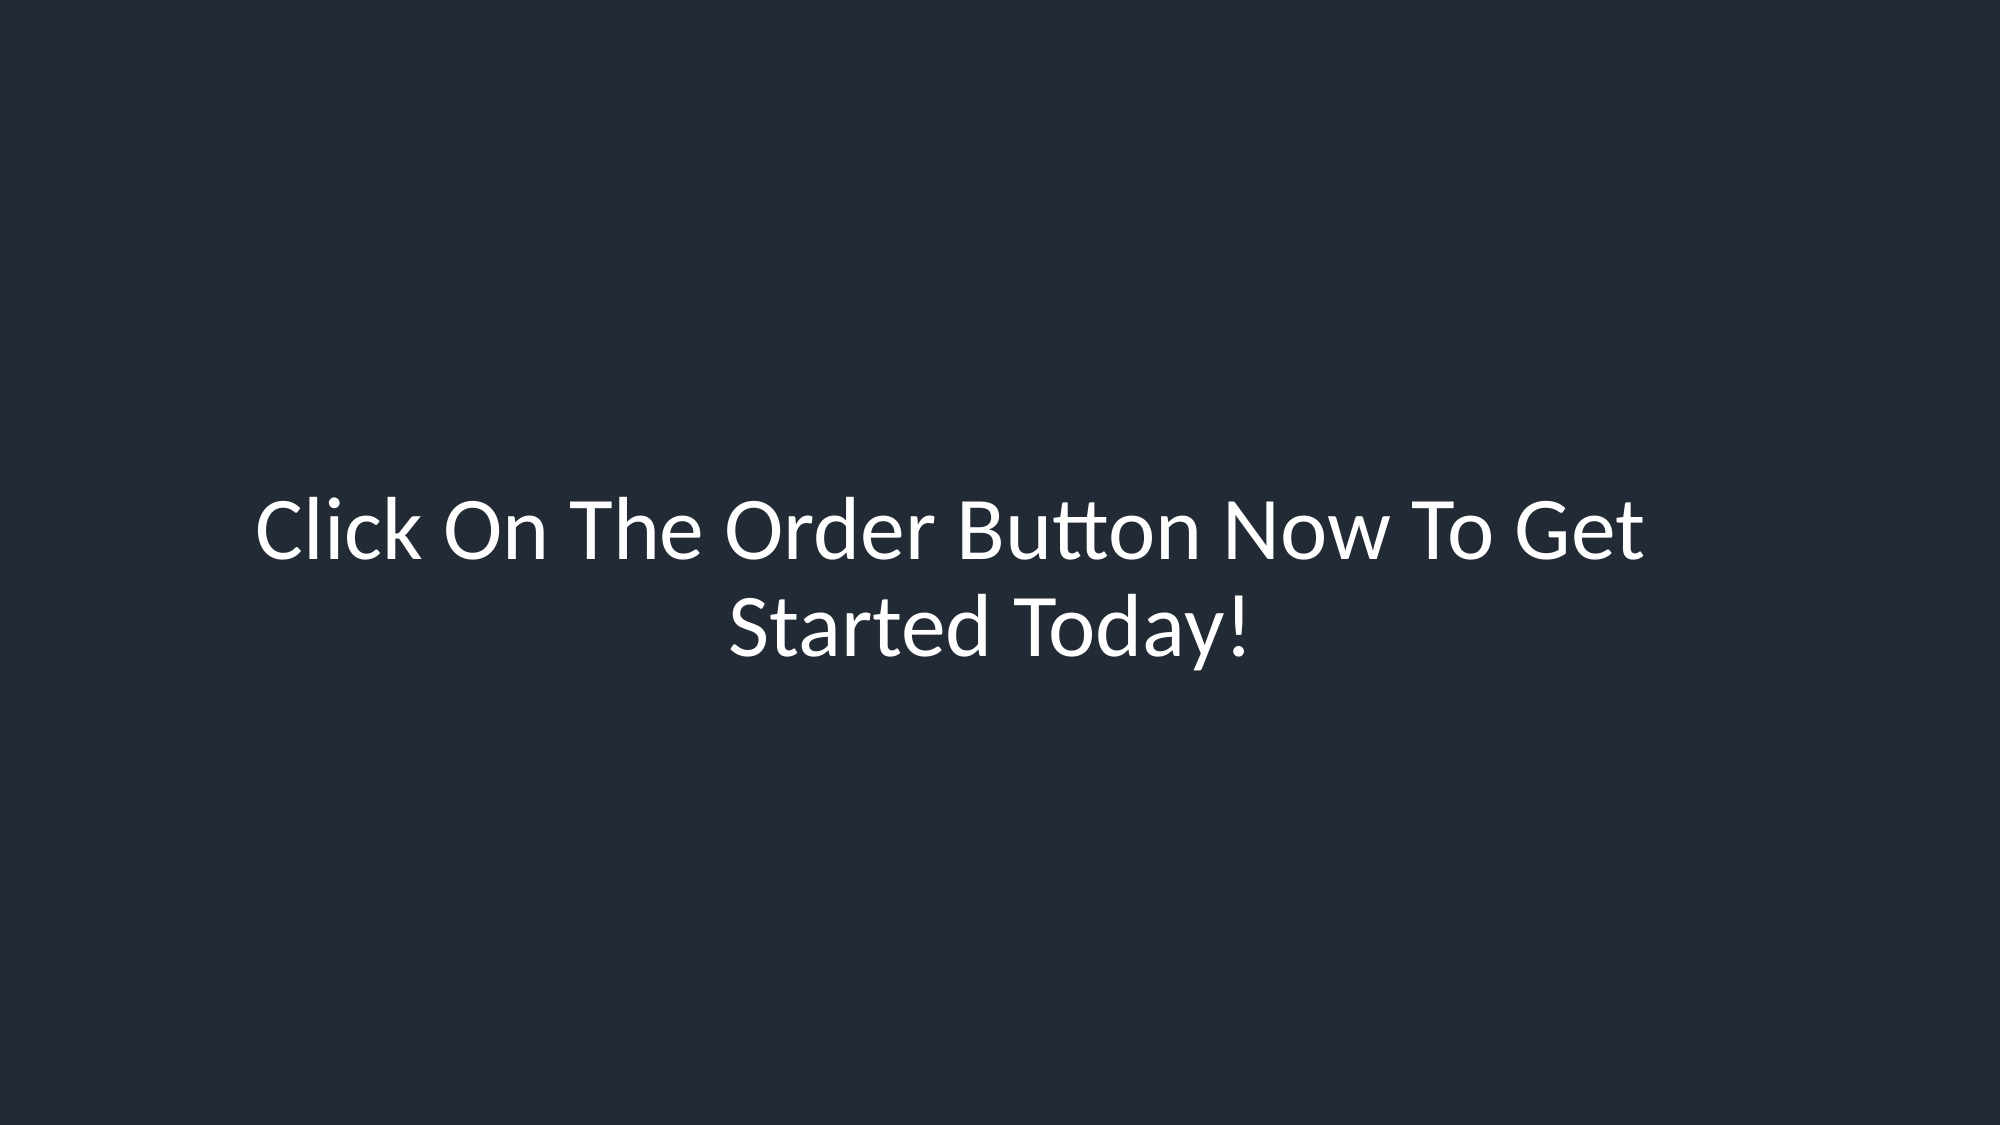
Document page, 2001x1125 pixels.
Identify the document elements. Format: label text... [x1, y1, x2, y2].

list Click On The Order Button Now To Get Started Today! [128, 474, 1854, 962]
